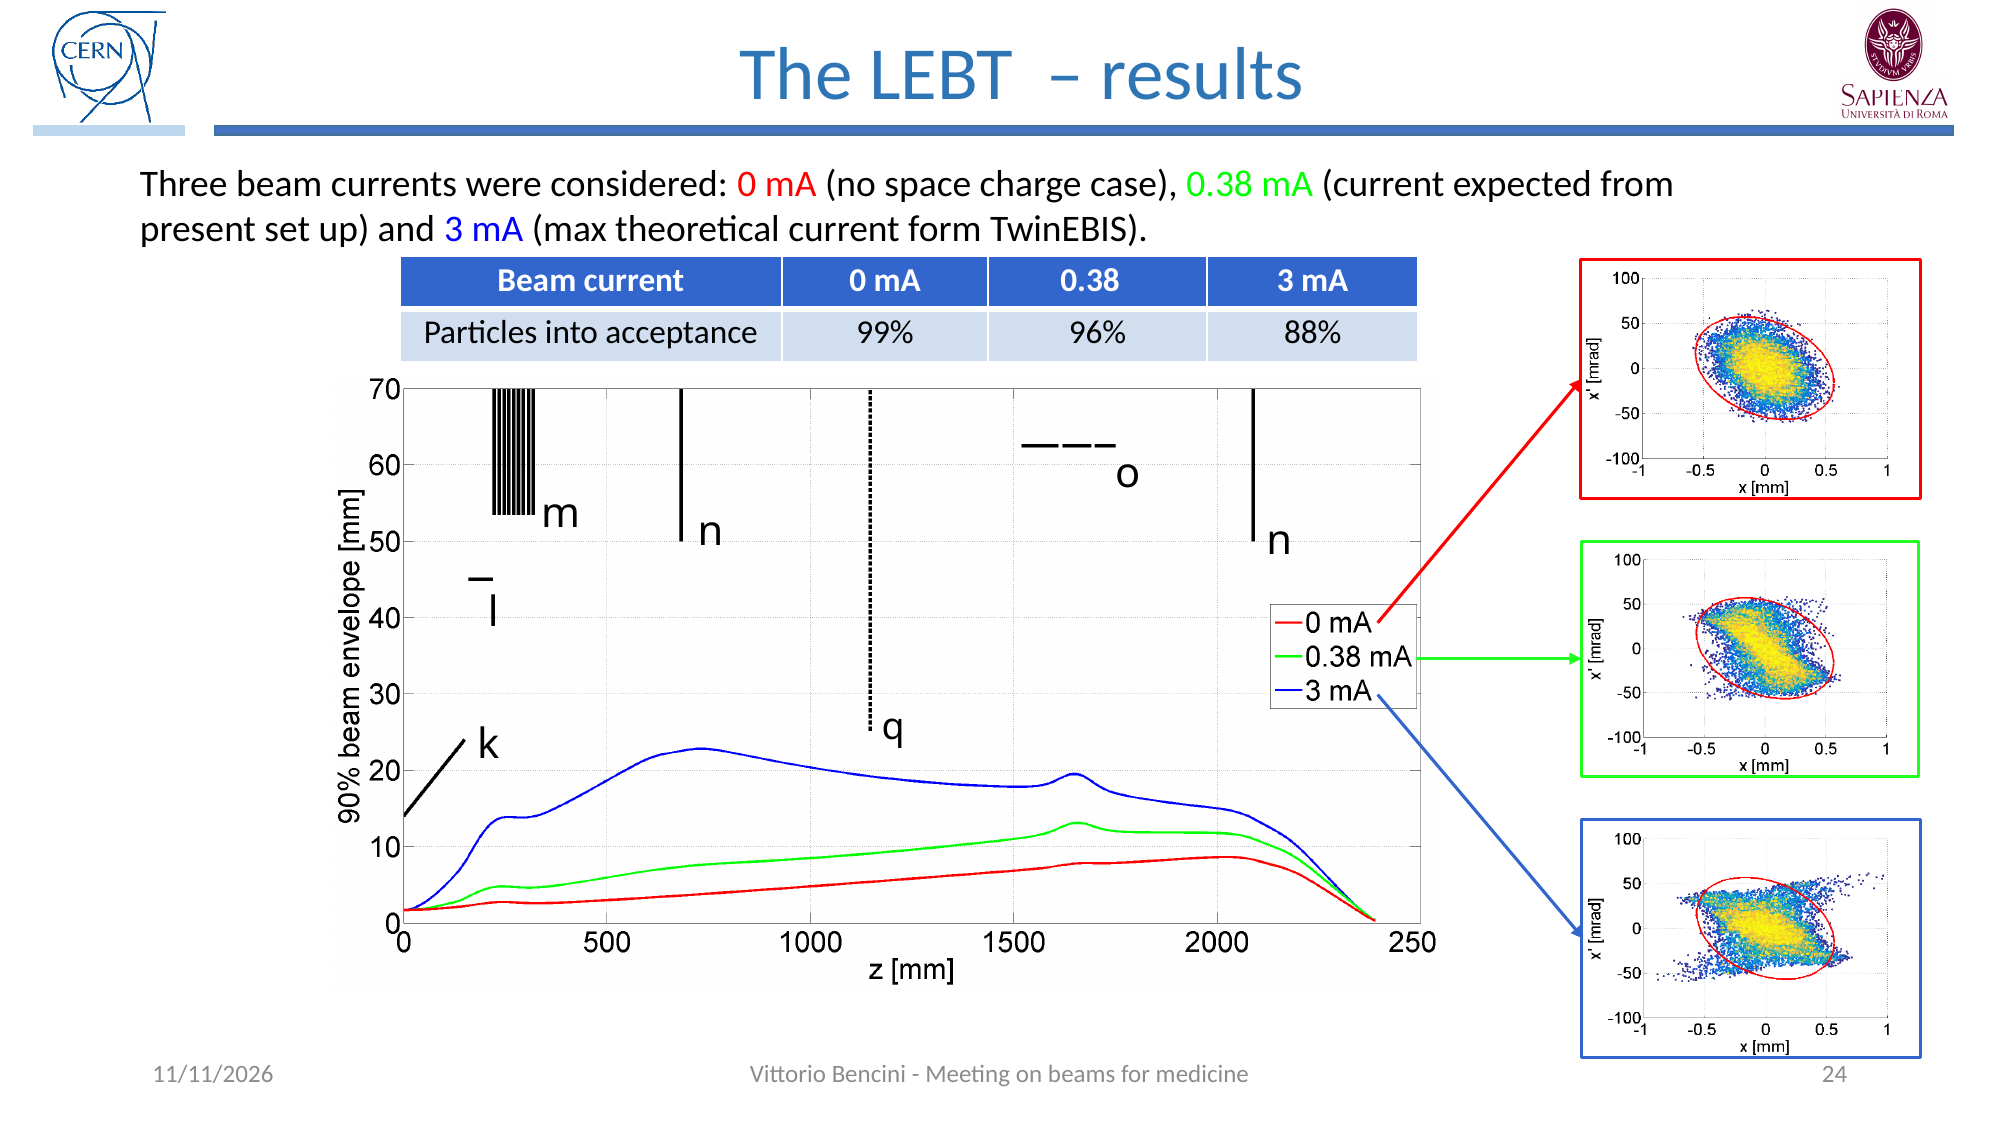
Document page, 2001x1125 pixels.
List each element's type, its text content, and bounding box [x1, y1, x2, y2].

text_box [214, 125, 1954, 136]
table_header 0 mA [783, 257, 987, 306]
picture [1583, 542, 1918, 776]
picture [1581, 260, 1919, 497]
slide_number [137, 1042, 588, 1103]
picture [52, 10, 166, 123]
text_box [33, 125, 185, 136]
table_cell 99% [783, 312, 987, 361]
table_cell 88% [1208, 312, 1417, 361]
table_header 3 mA [1208, 257, 1417, 306]
table_header 0.38 [989, 257, 1206, 306]
table_header Beam current [401, 257, 781, 306]
picture [331, 373, 1438, 995]
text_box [1834, 0, 1953, 125]
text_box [1377, 694, 1584, 939]
text_box The LEBT – results [538, 17, 1505, 123]
picture [1583, 821, 1919, 1056]
footer Vittorio Bencini - Meeting on beams for medicine [662, 1042, 1338, 1103]
text_box Three beam currents were considered: 0 mA (no space charge case), 0.38 mA (current expected from present set up) and 3 mA (max theoretical current form TwinEBIS). [125, 151, 1751, 257]
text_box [1377, 378, 1582, 623]
table_cell 96% [989, 312, 1206, 361]
table_cell Particles into acceptance [401, 312, 781, 361]
slide_number 24 [1412, 1042, 1863, 1103]
